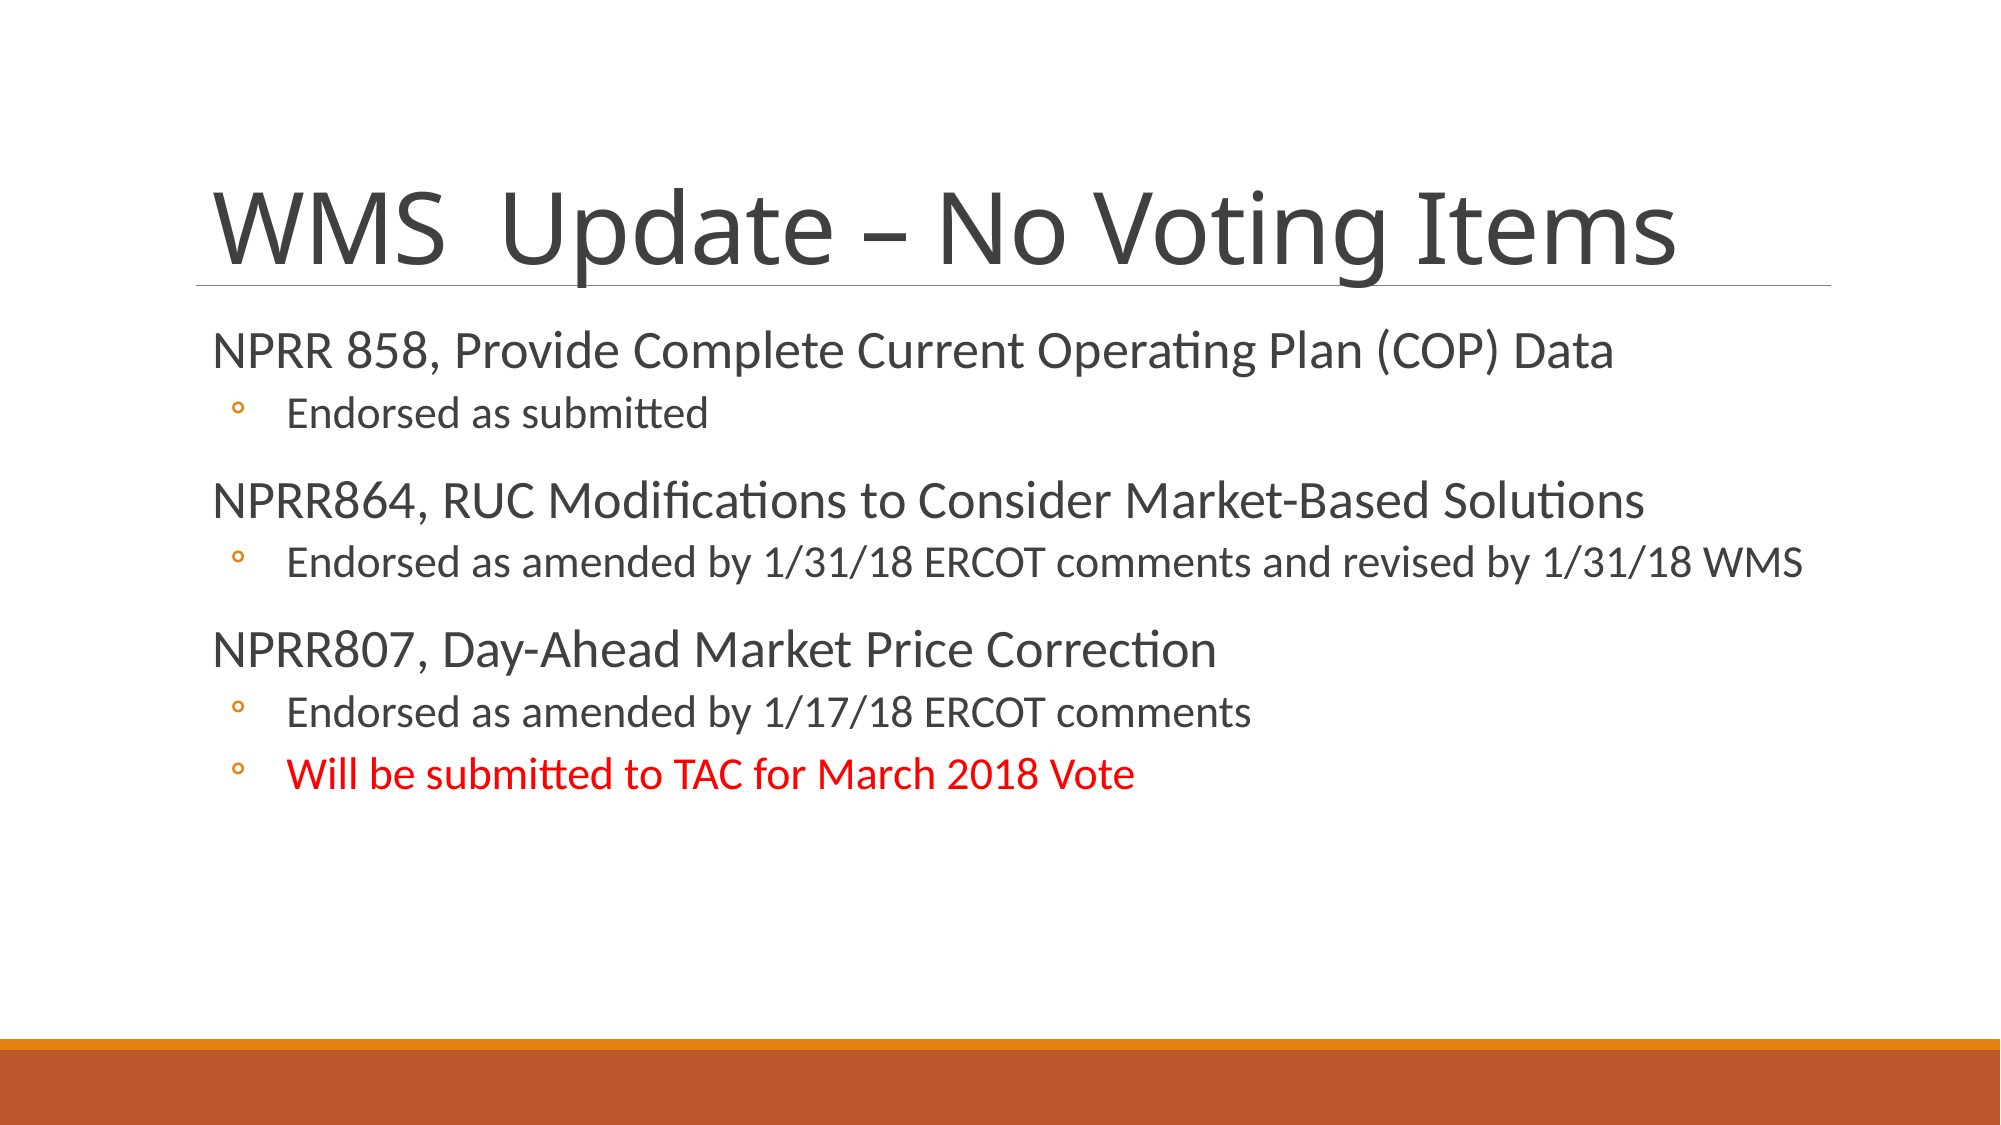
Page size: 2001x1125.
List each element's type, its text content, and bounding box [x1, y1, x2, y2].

title WMS Update – No Voting Items [197, 74, 1863, 293]
list NPRR 858, Provide Complete Current Operating Plan (COP) Data Endorsed as submitted NPRR864, RUC Modifications to Consider Market-Based Solutions Endorsed as amended by 1/31/18 ERCOT comments and revised by 1/31/18 WMS NPRR807, Day-Ahead Market Price Correction Endorsed as amended by 1/17/18 ERCOT comments Will be submitted to TAC for March 2018 Vote [197, 314, 1863, 1029]
